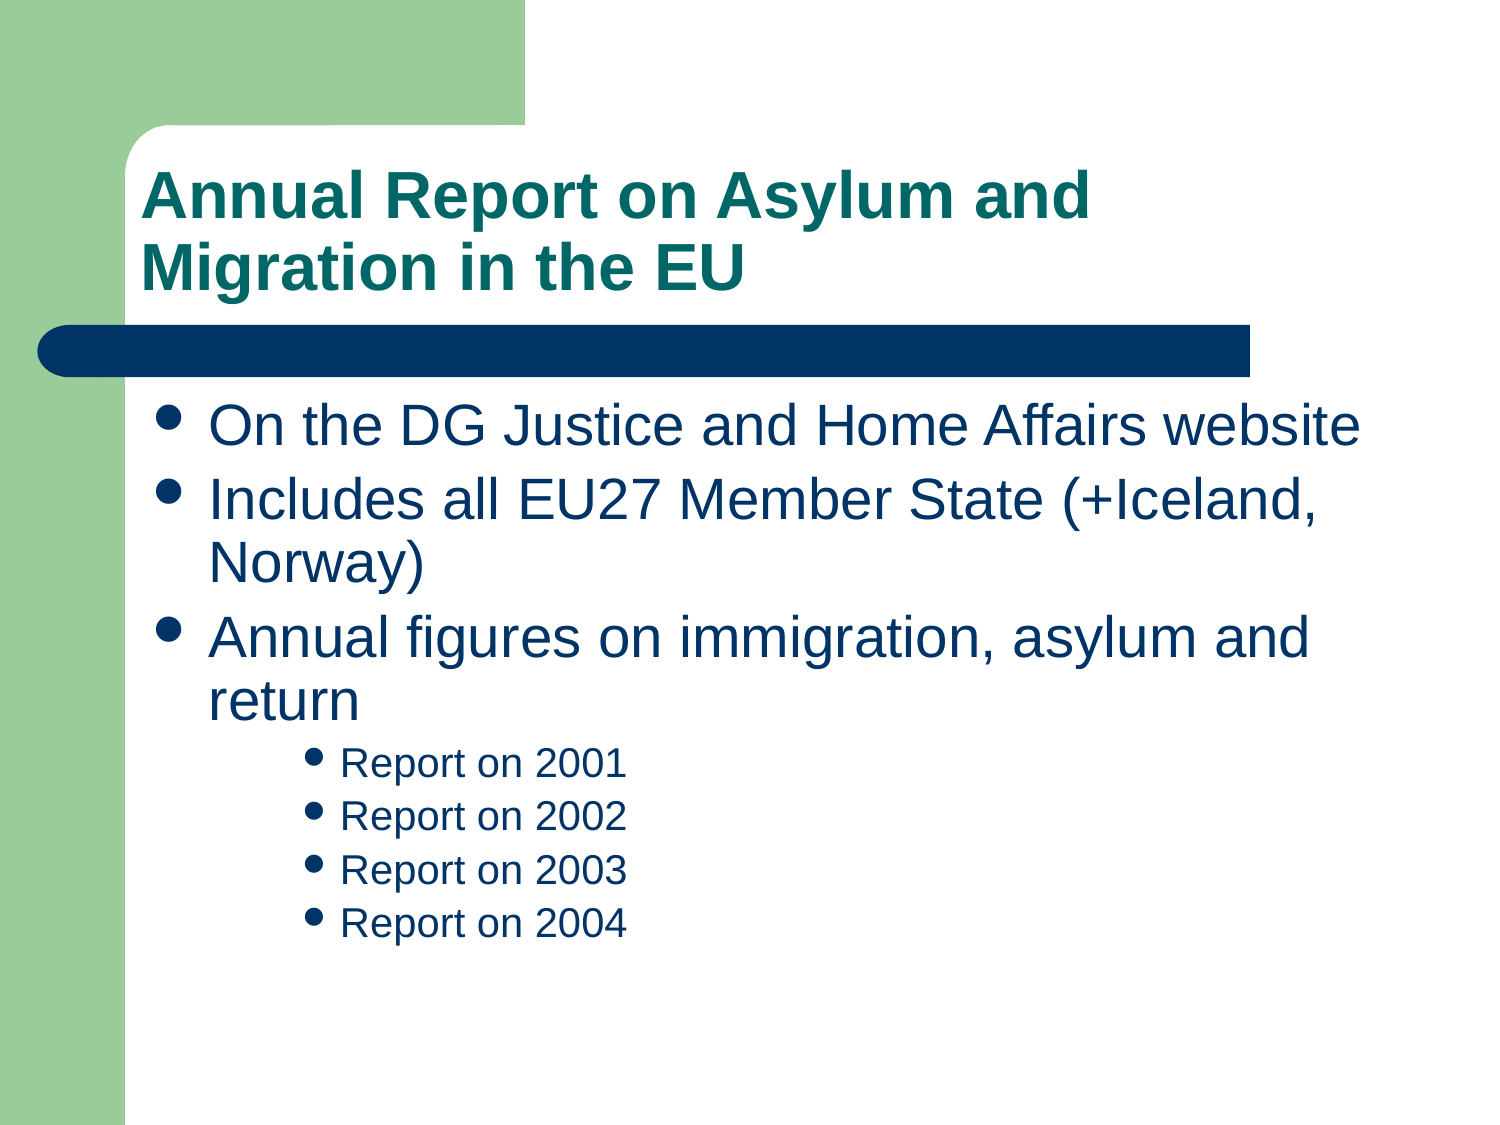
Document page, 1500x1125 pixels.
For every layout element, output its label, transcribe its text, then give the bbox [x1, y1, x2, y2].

list On the DG Justice and Home Affairs website Includes all EU27 Member State (+Iceland, Norway) Annual figures on immigration, asylum and return Report on 2001 Report on 2002 Report on 2003 Report on 2004 [137, 387, 1400, 999]
title Annual Report on Asylum and Migration in the EU [124, 124, 1426, 313]
